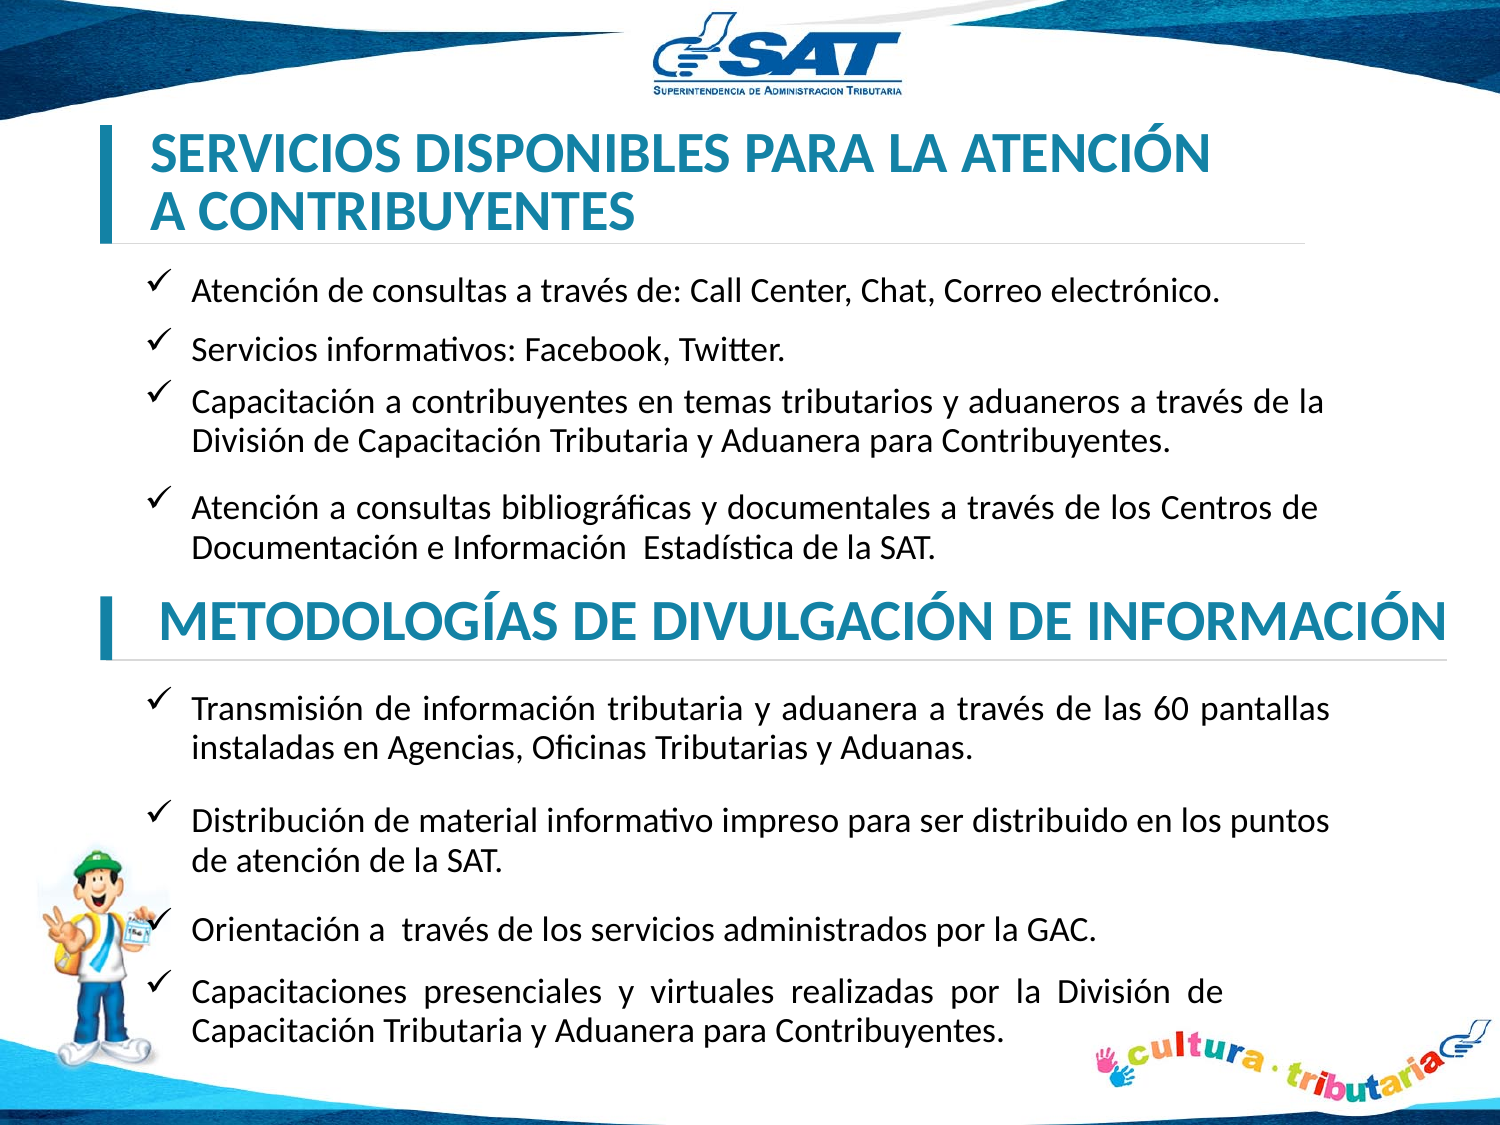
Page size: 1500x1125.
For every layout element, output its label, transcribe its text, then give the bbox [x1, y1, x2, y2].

text_box METODOLOGÍAS DE DIVULGACIÓN DE INFORMACIÓN [143, 586, 1483, 660]
text_box Capacitaciones presenciales y virtuales realizadas por la División de Capacitación Tributaria y Aduanera para Contribuyentes. [129, 963, 1241, 1058]
text_box [98, 594, 114, 662]
text_box Atención a consultas bibliográficas y documentales a través de los Centros de Documentación e Información Estadística de la SAT. [129, 479, 1335, 574]
text_box Capacitación a contribuyentes en temas tributarios y aduaneros a través de la División de Capacitación Tributaria y Aduanera para Contribuyentes. [129, 373, 1341, 468]
picture [0, 0, 1500, 1125]
text_box Distribución de material informativo impreso para ser distribuido en los puntos de atención de la SAT. [129, 792, 1347, 887]
text_box Atención de consultas a través de: Call Center, Chat, Correo electrónico. [129, 262, 1335, 317]
text_box Orientación a través de los servicios administrados por la GAC. [129, 901, 1347, 957]
text_box Servicios informativos: Facebook, Twitter. [129, 321, 880, 373]
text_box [99, 117, 1306, 252]
text_box Transmisión de información tributaria y aduanera a través de las 60 pantallas instaladas en Agencias, Oficinas Tributarias y Aduanas. [129, 680, 1347, 775]
